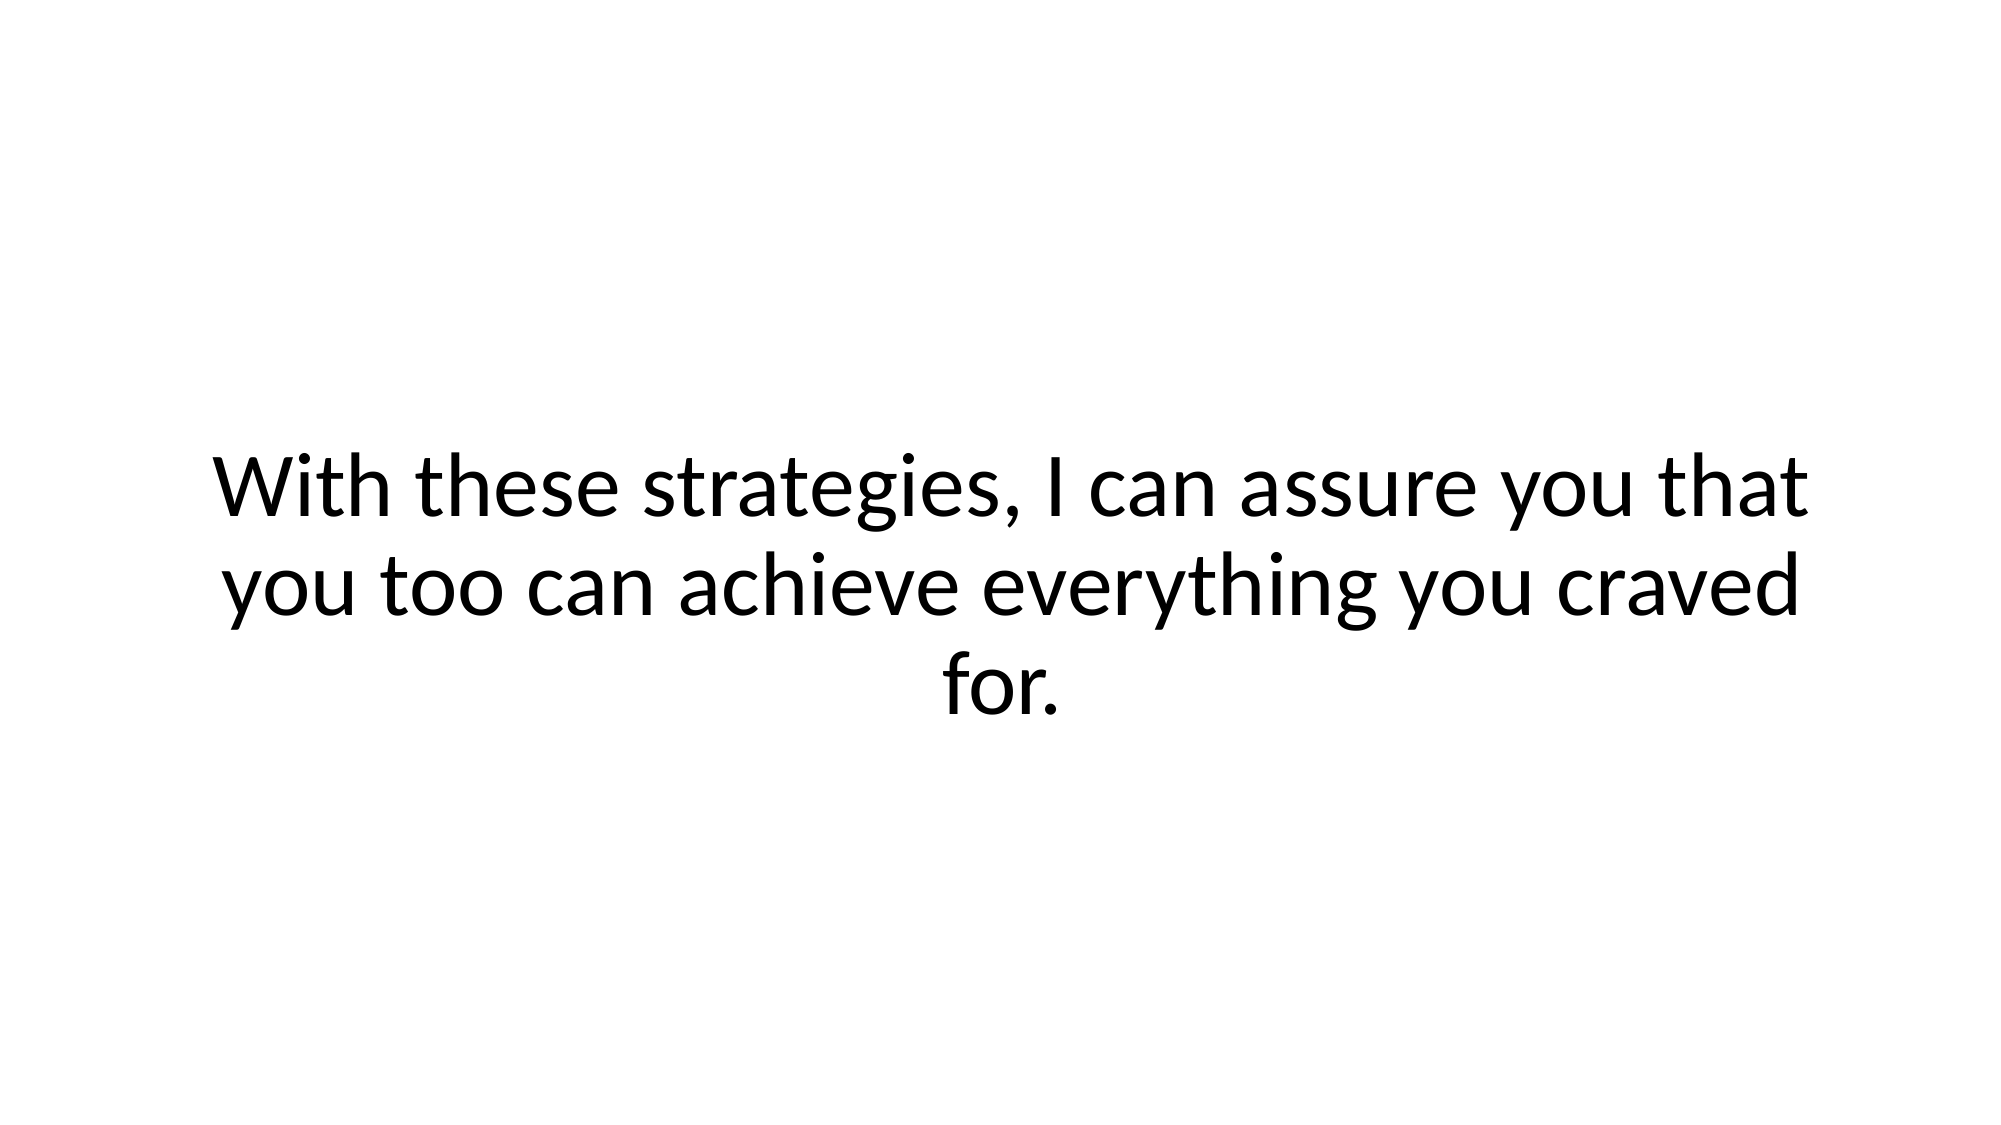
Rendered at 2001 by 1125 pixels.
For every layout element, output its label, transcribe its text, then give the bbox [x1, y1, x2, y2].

list With these strategies, I can assure you that you too can achieve everything you craved for. [150, 429, 1876, 1028]
